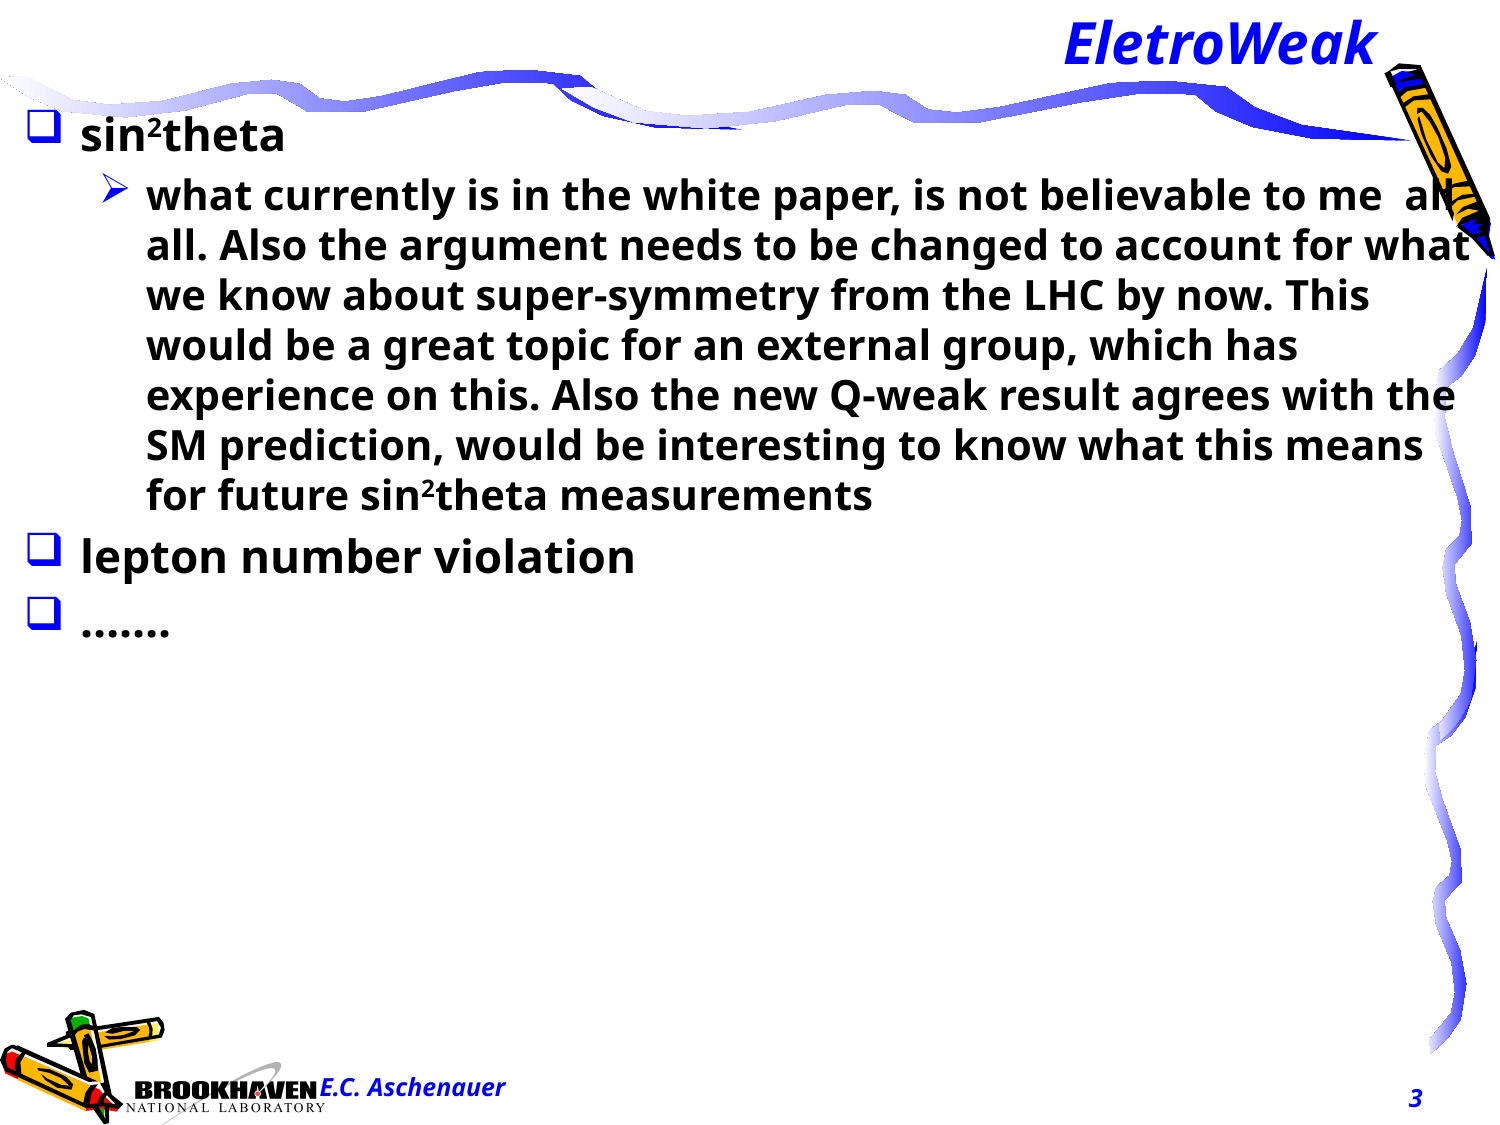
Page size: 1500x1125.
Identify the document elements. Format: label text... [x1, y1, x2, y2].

picture [126, 1069, 325, 1125]
slide_number 3 [1349, 1074, 1438, 1117]
title EletroWeak [3, 3, 1392, 84]
slide_number E.C. Aschenauer [284, 1063, 522, 1108]
list sin2theta what currently is in the white paper, is not believable to me all all. Also the argument needs to be changed to account for what we know about super-symmetry from the LHC by now. This would be a great topic for an external group, which has experience on this. Also the new Q-weak result agrees with the SM prediction, would be interesting to know what this means for future sin2theta measurements lepton number violation ……. [8, 97, 1490, 1069]
